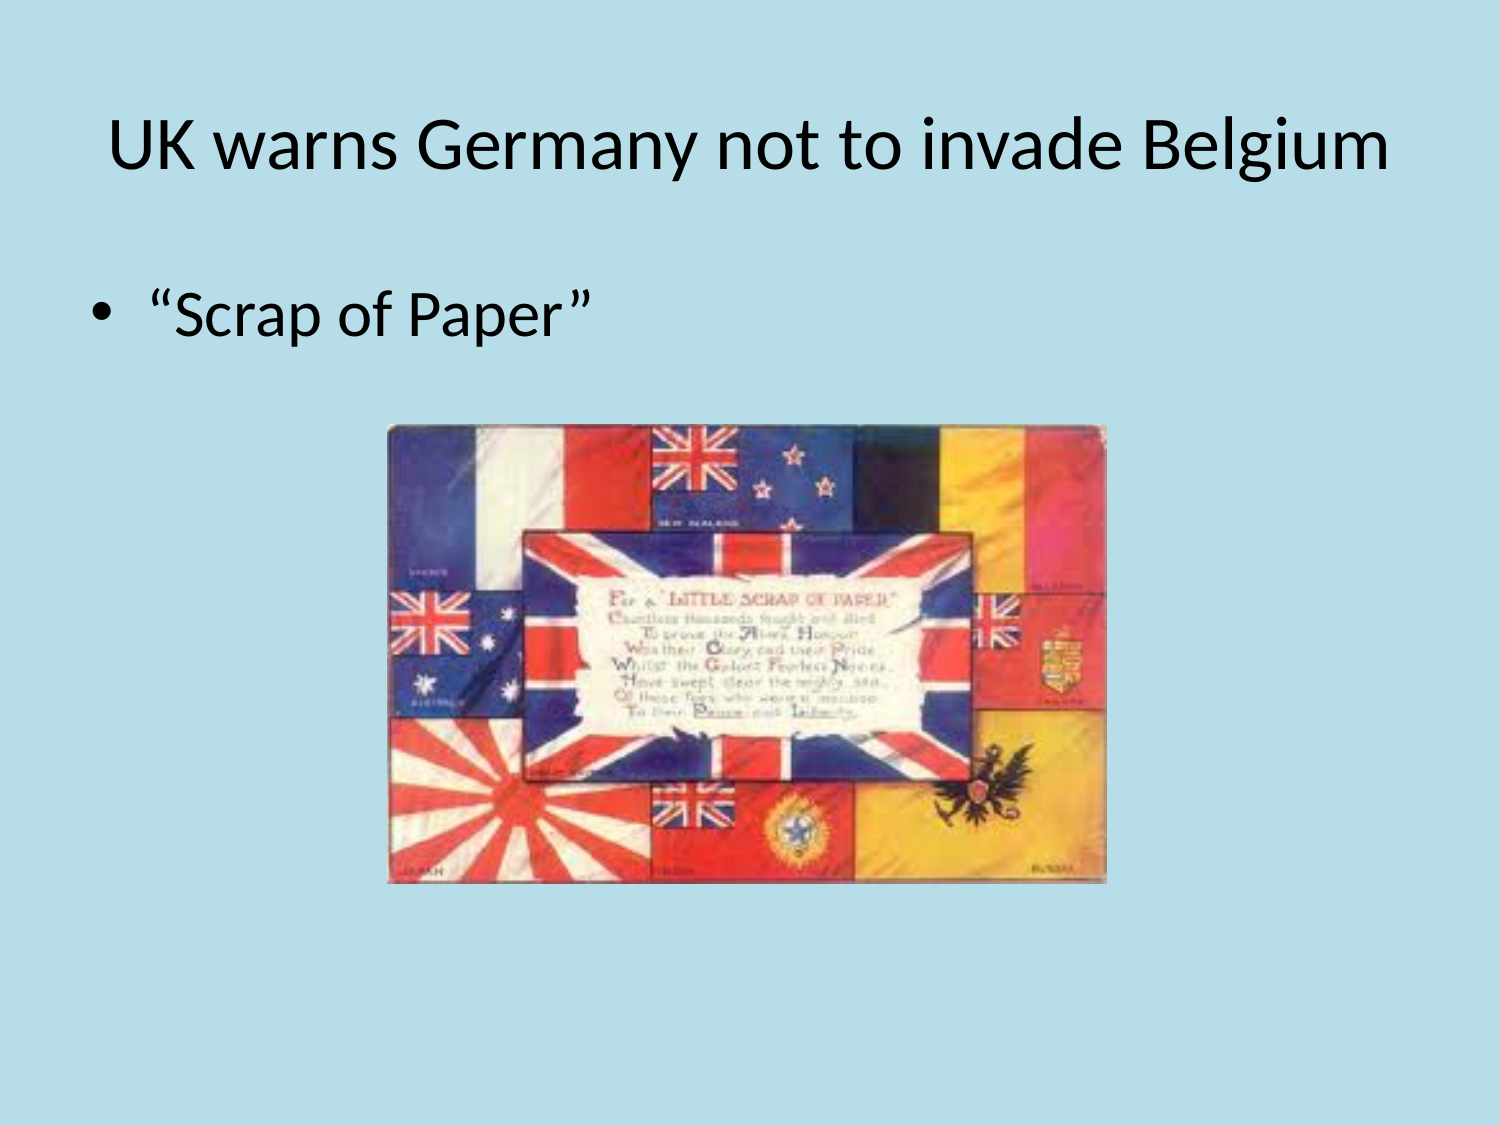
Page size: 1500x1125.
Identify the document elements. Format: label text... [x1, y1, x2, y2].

picture [387, 424, 1108, 884]
title UK warns Germany not to invade Belgium [75, 45, 1425, 233]
list “Scrap of Paper” [75, 262, 1425, 425]
